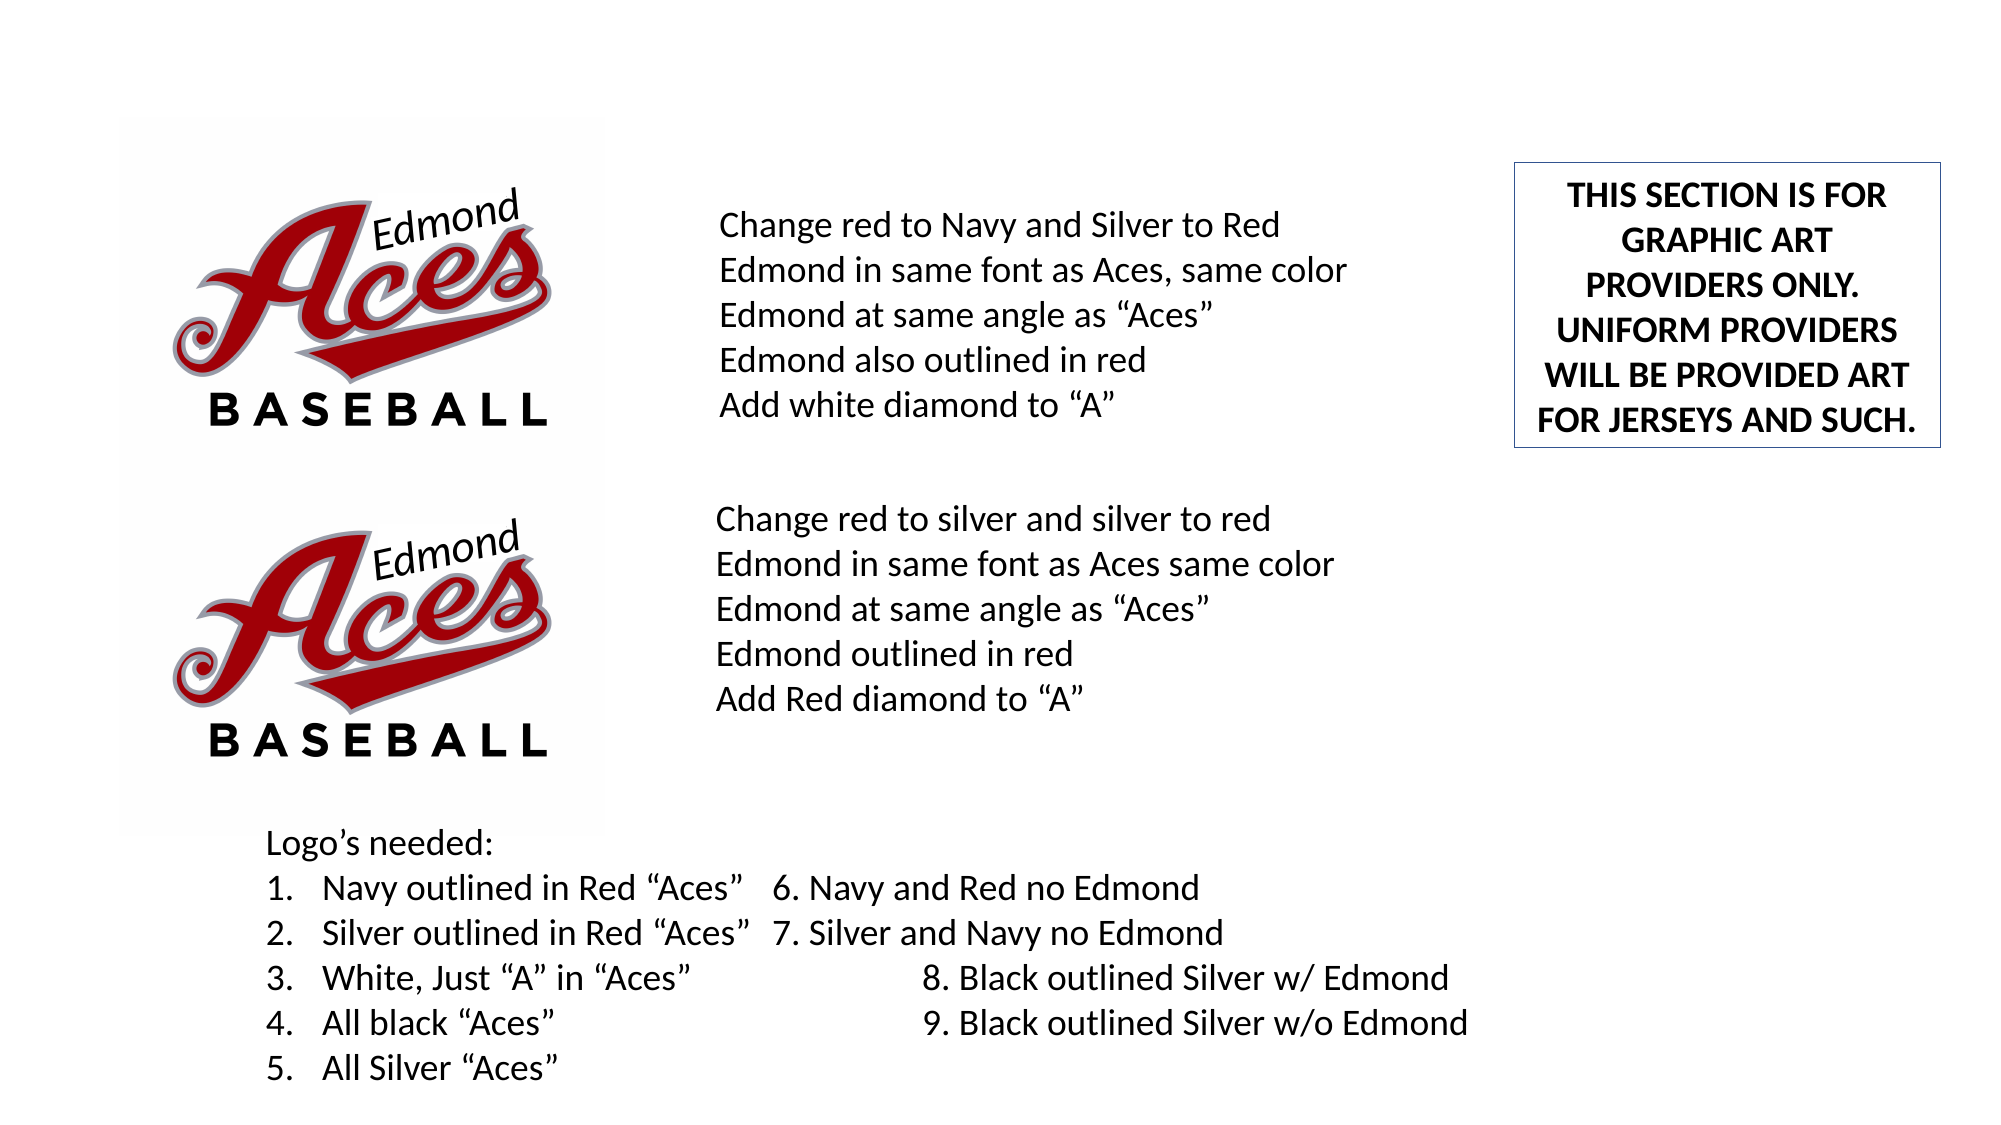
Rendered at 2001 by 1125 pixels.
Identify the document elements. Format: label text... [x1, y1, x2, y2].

picture [119, 117, 605, 836]
text_box Change red to Navy and Silver to Red Edmond in same font as Aces, same color Edmond at same angle as “Aces” Edmond also outlined in red Add white diamond to “A” [704, 192, 1514, 433]
text_box Change red to silver and silver to red Edmond in same font as Aces same color Edmond at same angle as “Aces” Edmond outlined in red Add Red diamond to “A” [701, 486, 1619, 727]
text_box Logo’s needed: Navy outlined in Red “Aces” 6. Navy and Red no Edmond Silver outlined in Red “Aces” 7. Silver and Navy no Edmond White, Just “A” in “Aces” 8. Black outlined Silver w/ Edmond All black “Aces” 9. Black outlined Silver w/o Edmond All Silver “Aces” [251, 810, 1623, 1095]
text_box THIS SECTION IS FOR GRAPHIC ART PROVIDERS ONLY. UNIFORM PROVIDERS WILL BE PROVIDED ART FOR JERSEYS AND SUCH. [1514, 162, 1941, 448]
